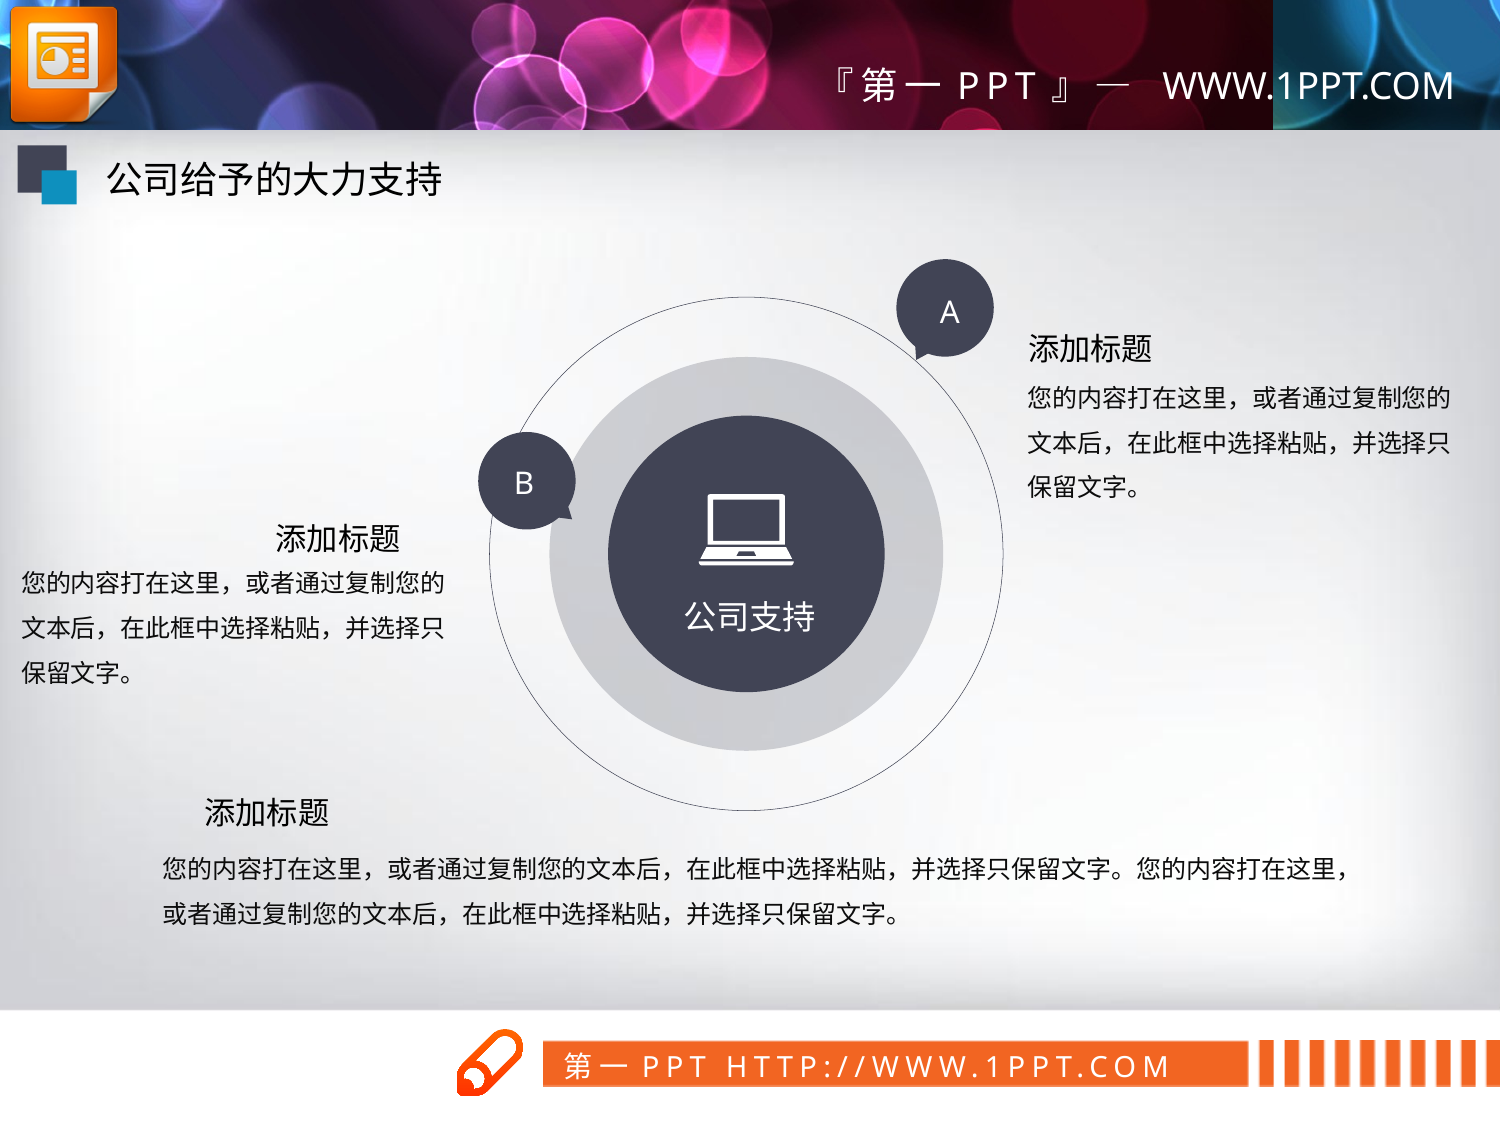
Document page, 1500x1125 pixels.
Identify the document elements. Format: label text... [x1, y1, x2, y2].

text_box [17, 145, 77, 205]
text_box 公司给予的大力支持 [90, 148, 458, 209]
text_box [147, 785, 1400, 1024]
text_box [607, 415, 885, 693]
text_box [894, 258, 993, 367]
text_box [477, 434, 586, 533]
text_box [1012, 321, 1483, 507]
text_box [5, 511, 477, 692]
picture [543, 1040, 1500, 1087]
picture [0, 0, 1500, 1012]
text_box [489, 297, 1004, 784]
